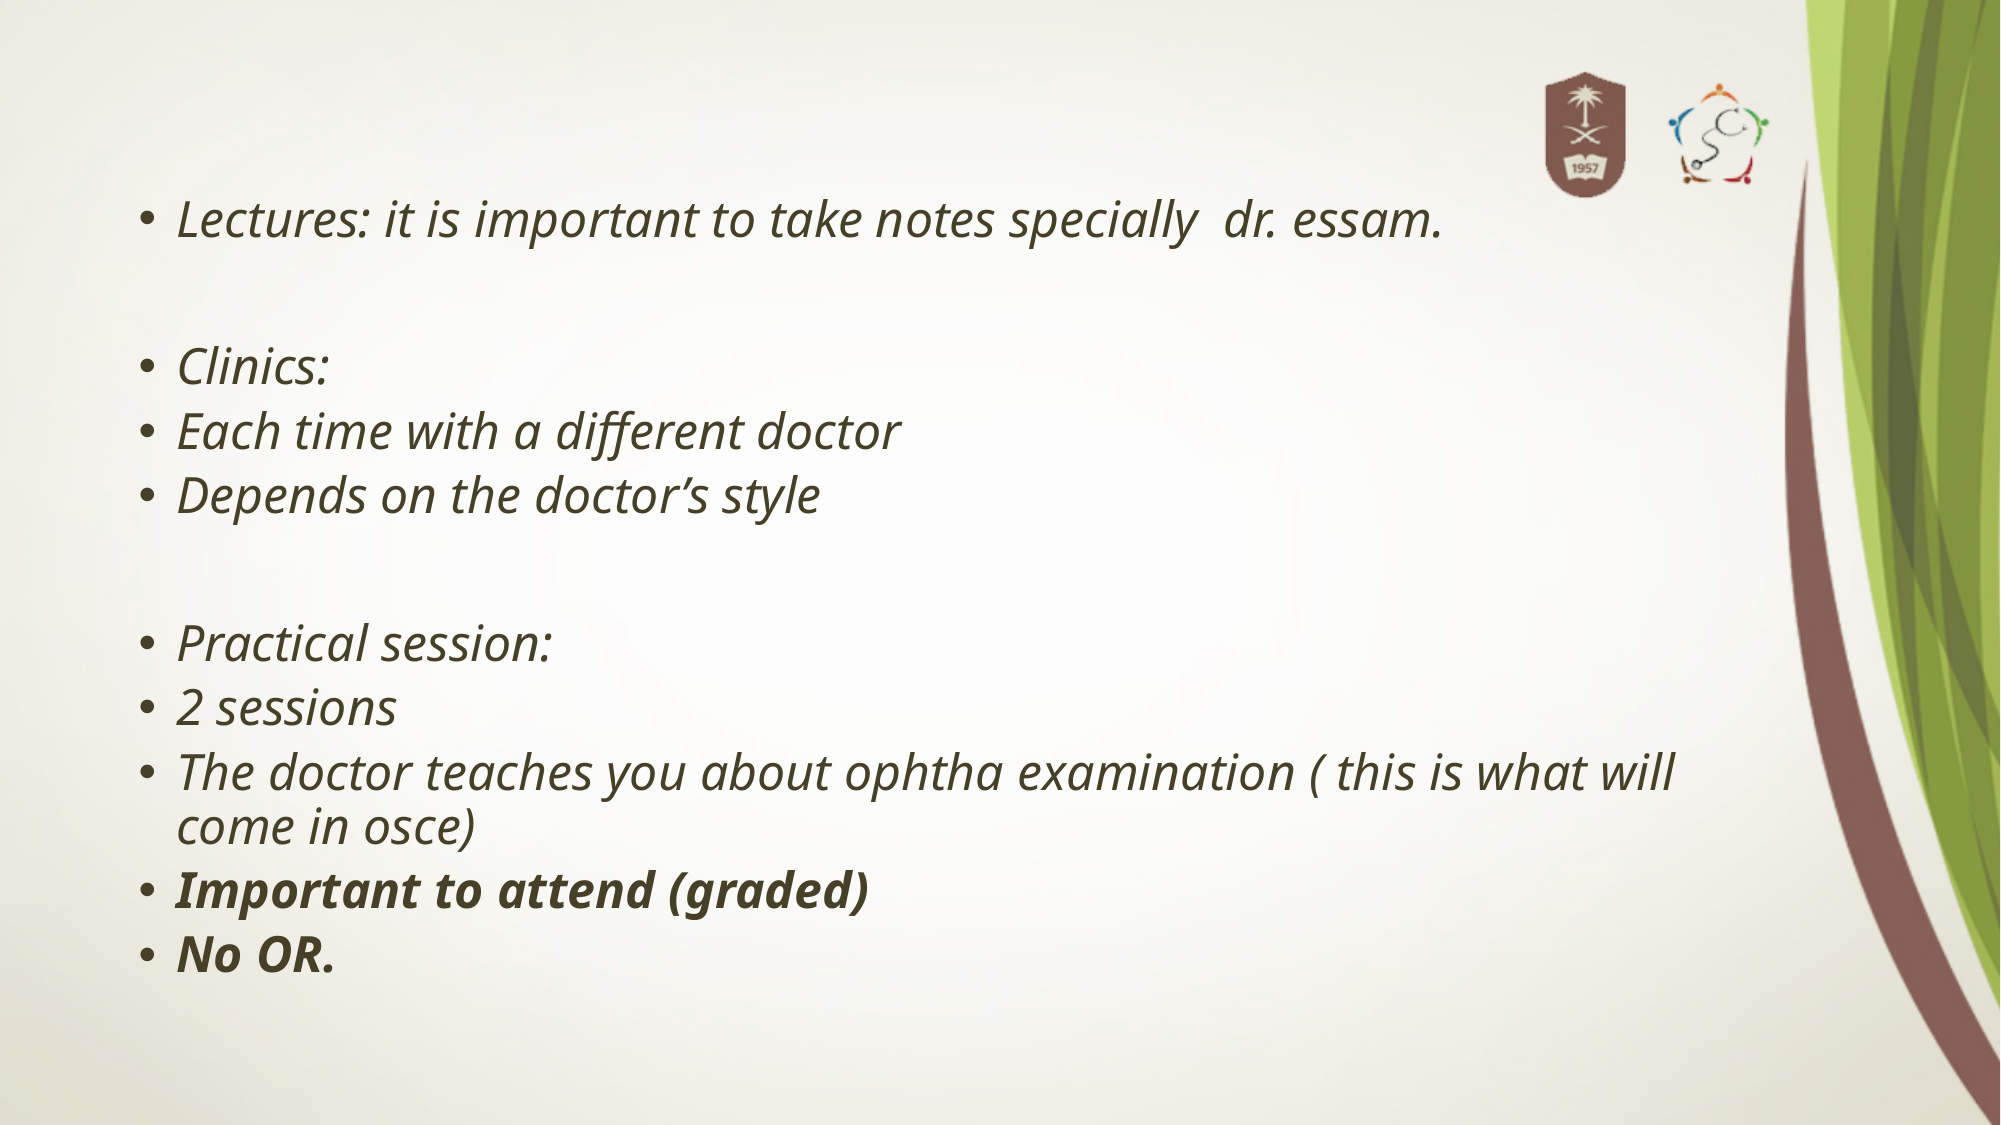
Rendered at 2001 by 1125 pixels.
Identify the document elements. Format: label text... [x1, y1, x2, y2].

picture [0, 0, 2001, 1125]
list Lectures: it is important to take notes specially dr. essam. Clinics: Each time with a different doctor Depends on the doctor’s style Practical session: 2 sessions The doctor teaches you about ophtha examination ( this is what will come in osce) Important to attend (graded) No OR. [48, 186, 1719, 1090]
